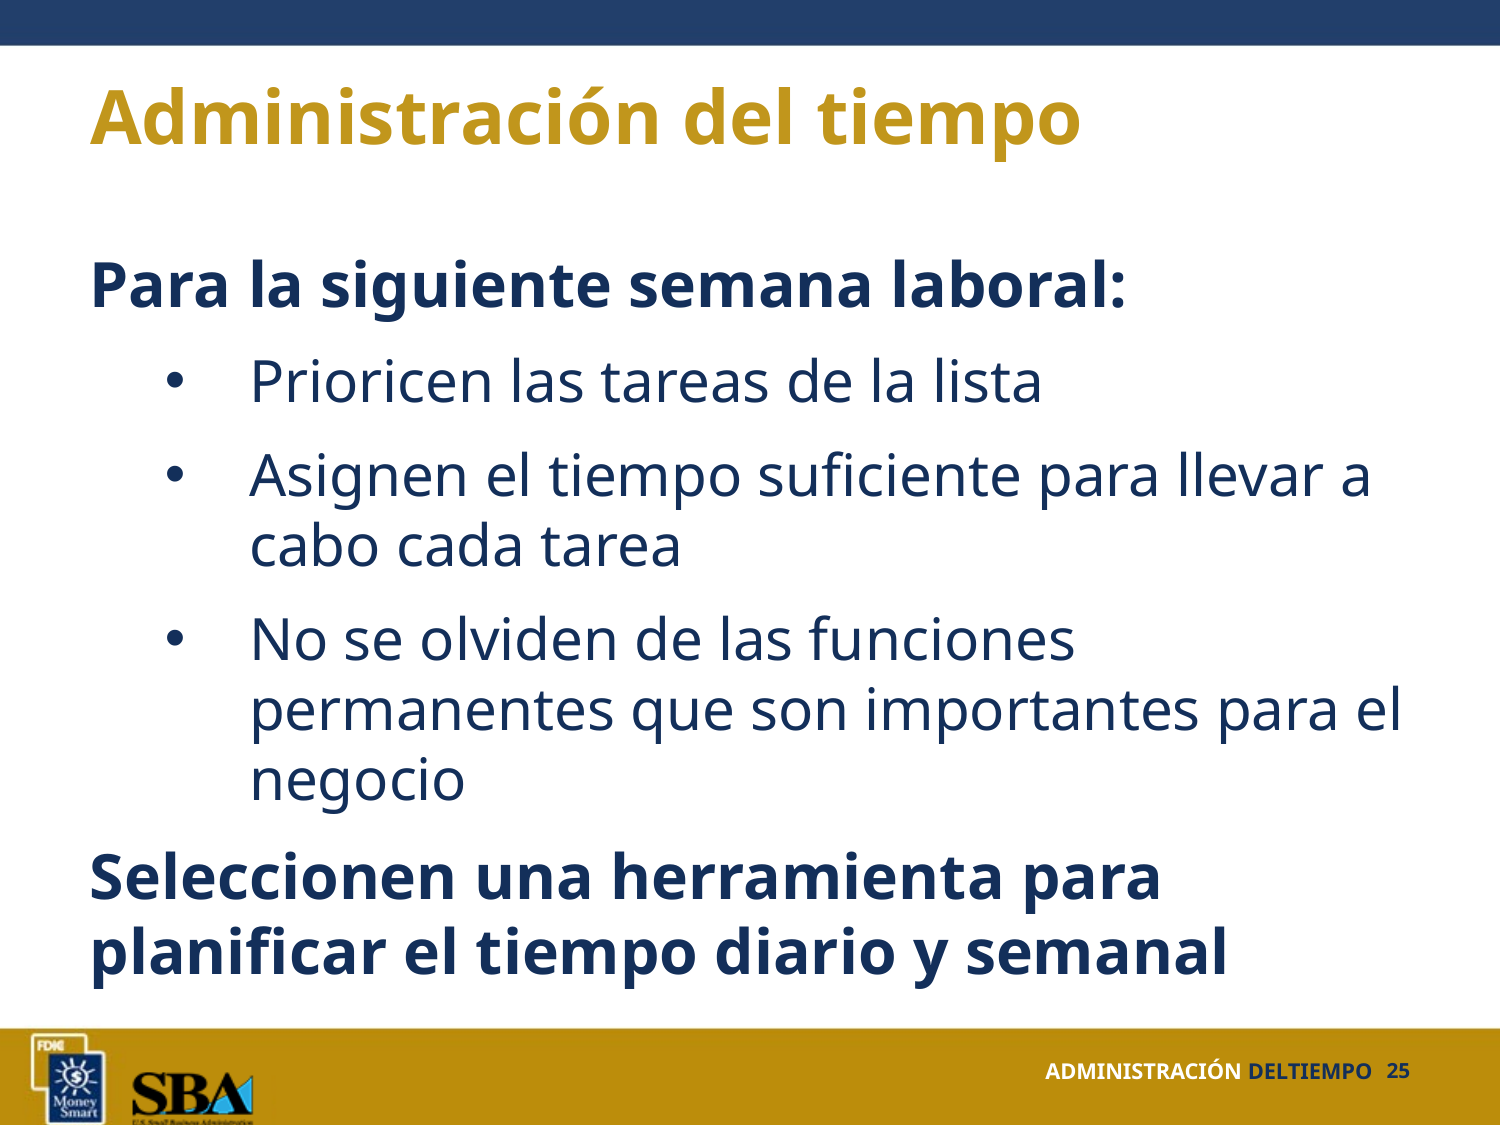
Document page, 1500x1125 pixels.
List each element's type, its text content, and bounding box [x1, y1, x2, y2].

picture [0, 0, 1500, 1125]
title Administración del tiempo [74, 62, 1426, 163]
text_box Para la siguiente semana laboral: Prioricen las tareas de la lista Asignen el tiempo suficiente para llevar a cabo cada tarea No se olviden de las funciones permanentes que son importantes para el negocio Seleccionen una herramienta para planificar el tiempo diario y semanal [74, 237, 1425, 938]
